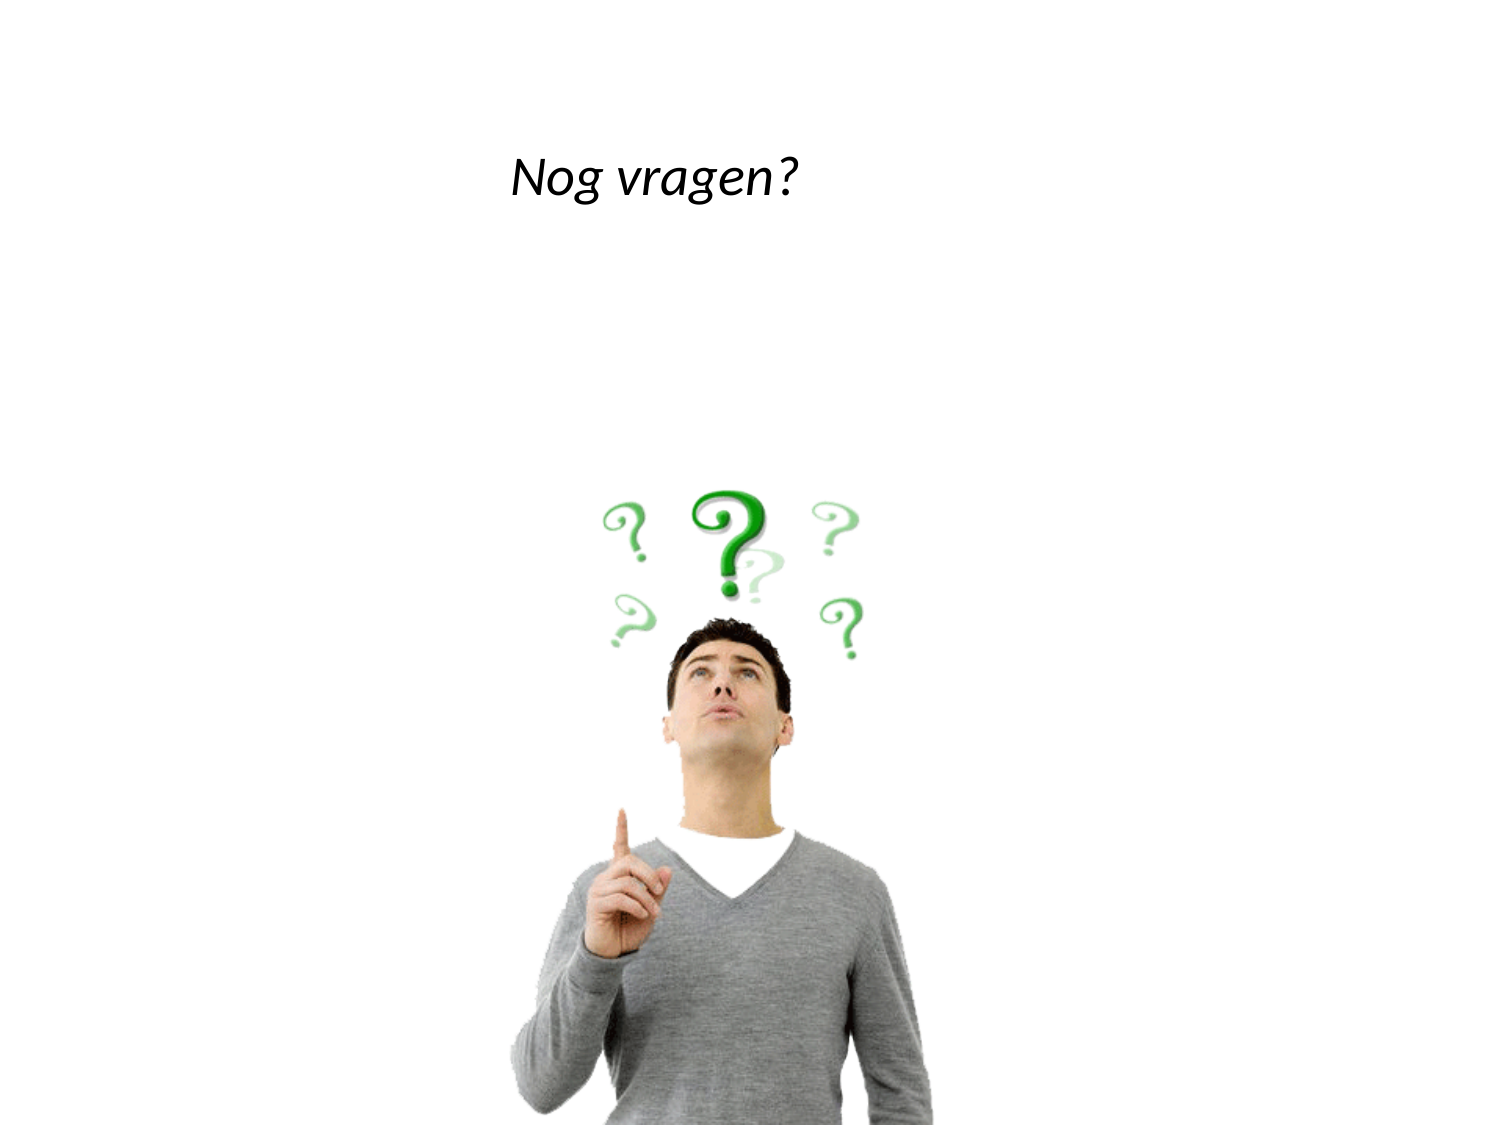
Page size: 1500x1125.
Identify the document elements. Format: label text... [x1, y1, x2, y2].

picture [466, 484, 983, 1125]
title Nog vragen? [112, 101, 1199, 244]
